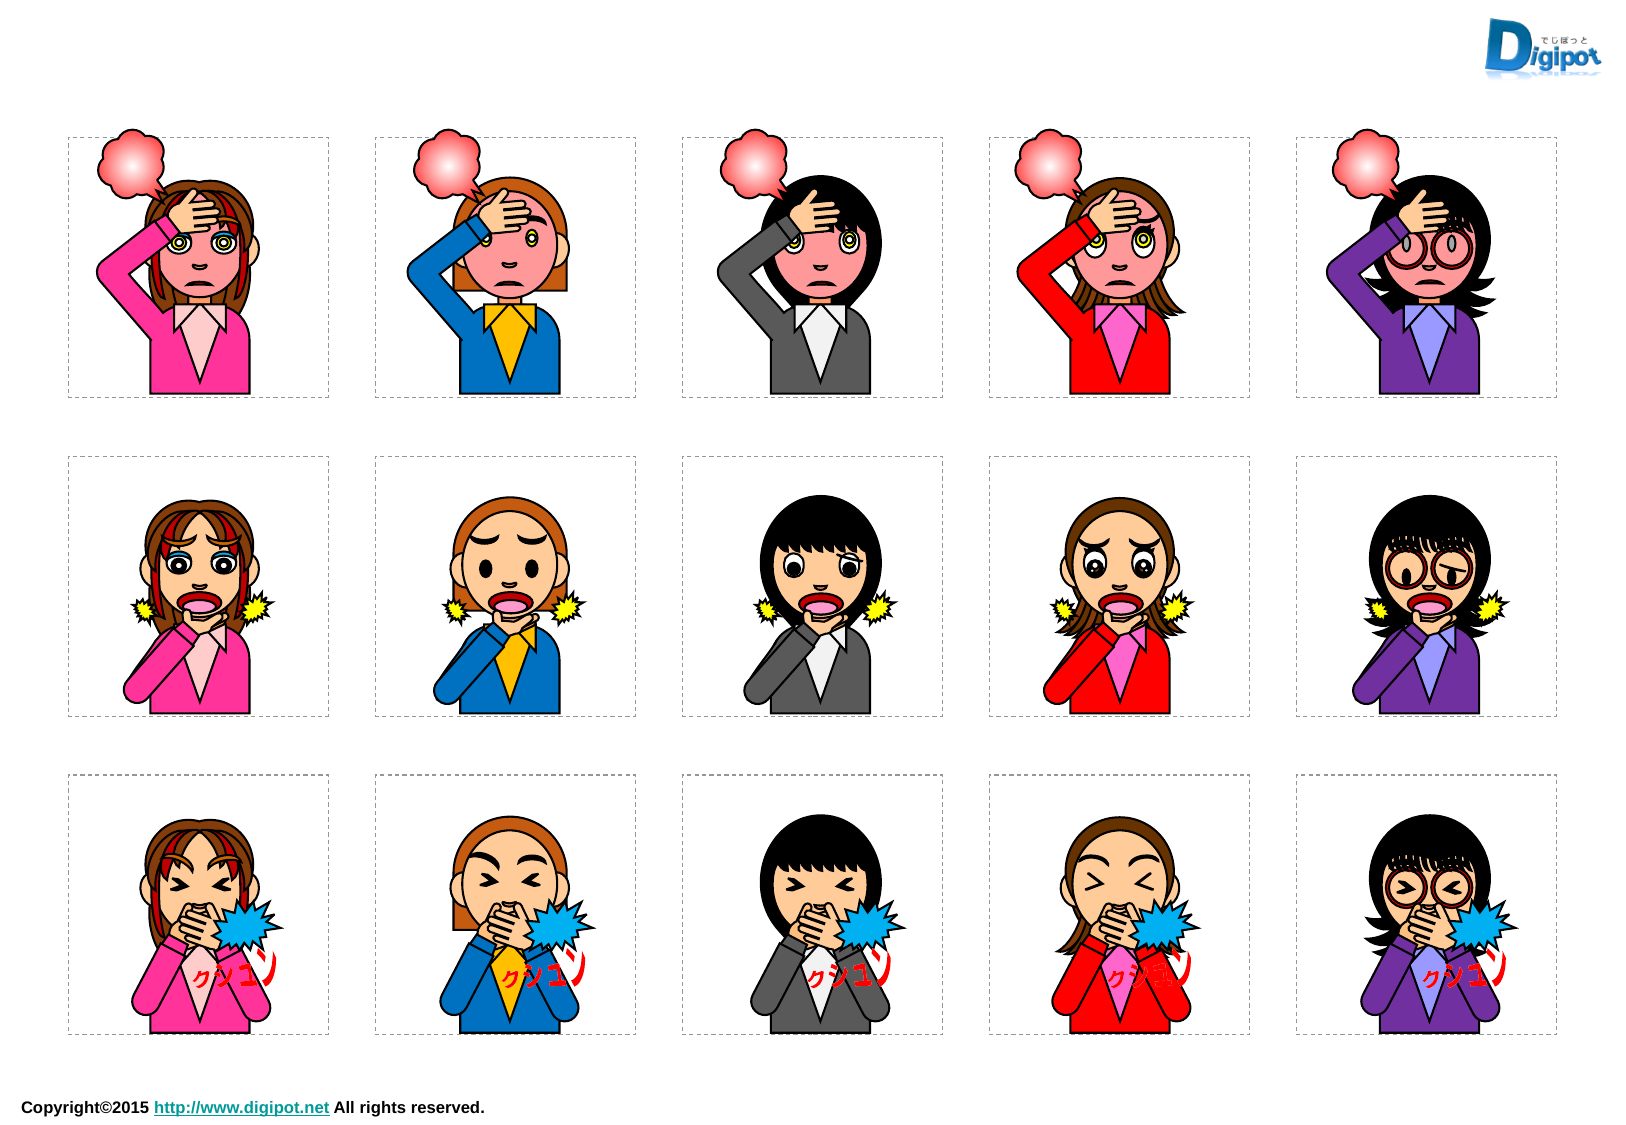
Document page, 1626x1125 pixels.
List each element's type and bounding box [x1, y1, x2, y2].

text_box [760, 815, 902, 1034]
text_box [413, 129, 569, 394]
text_box [97, 129, 259, 394]
text_box [1332, 129, 1494, 394]
text_box [1060, 816, 1196, 1033]
text_box [140, 819, 279, 1033]
text_box [450, 816, 591, 1034]
text_box [720, 129, 882, 394]
picture [1485, 18, 1602, 82]
text_box [755, 495, 896, 714]
text_box [1051, 497, 1192, 714]
text_box [132, 500, 273, 714]
text_box [443, 497, 584, 714]
text_box [1365, 495, 1507, 714]
text_box [1015, 129, 1180, 394]
text_box [1365, 815, 1514, 1034]
